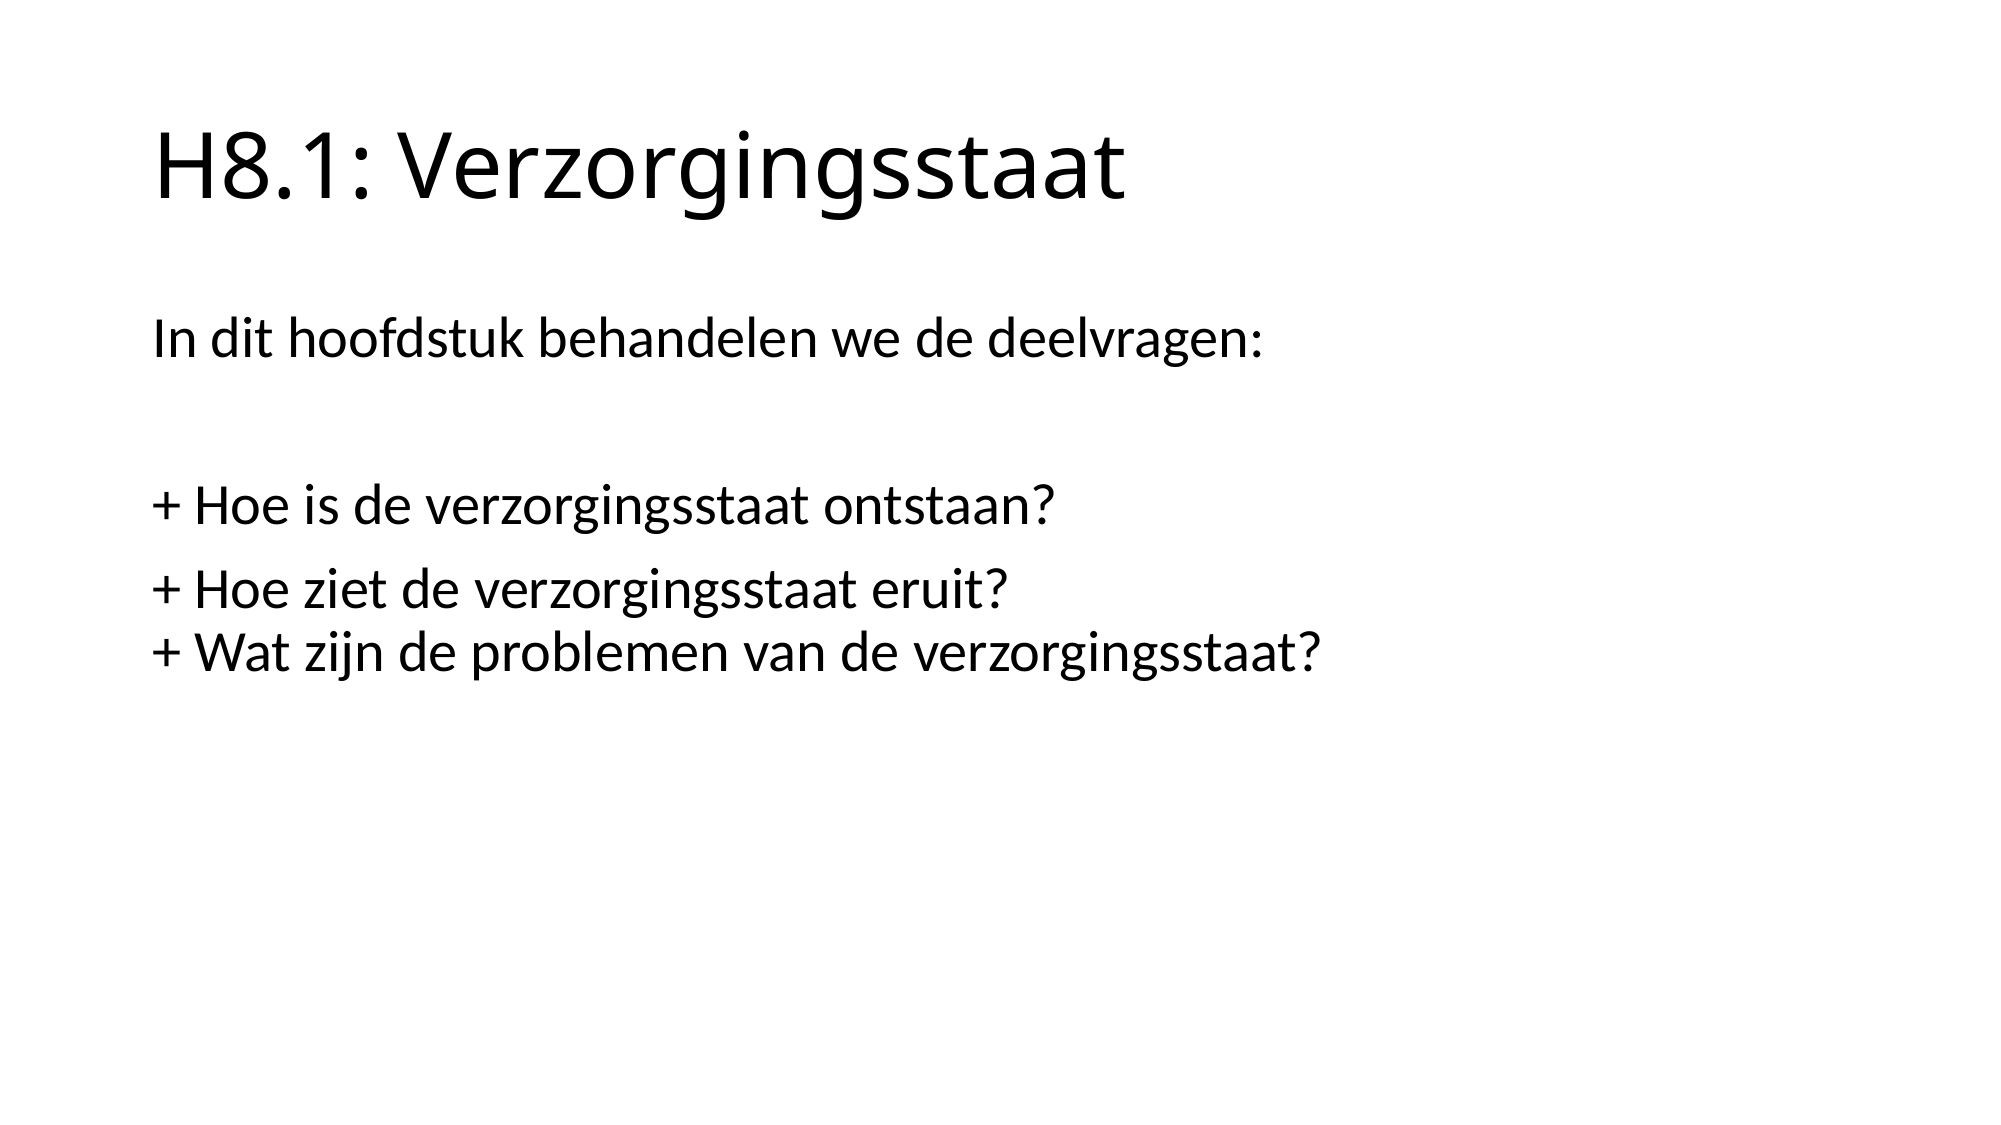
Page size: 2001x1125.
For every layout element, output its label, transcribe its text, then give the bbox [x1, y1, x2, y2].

title H8.1: Verzorgingsstaat [137, 59, 1863, 278]
list In dit hoofdstuk behandelen we de deelvragen: + Hoe is de verzorgingsstaat ontstaan? + Hoe ziet de verzorgingsstaat eruit? + Wat zijn de problemen van de verzorgingsstaat? [137, 299, 1863, 1014]
